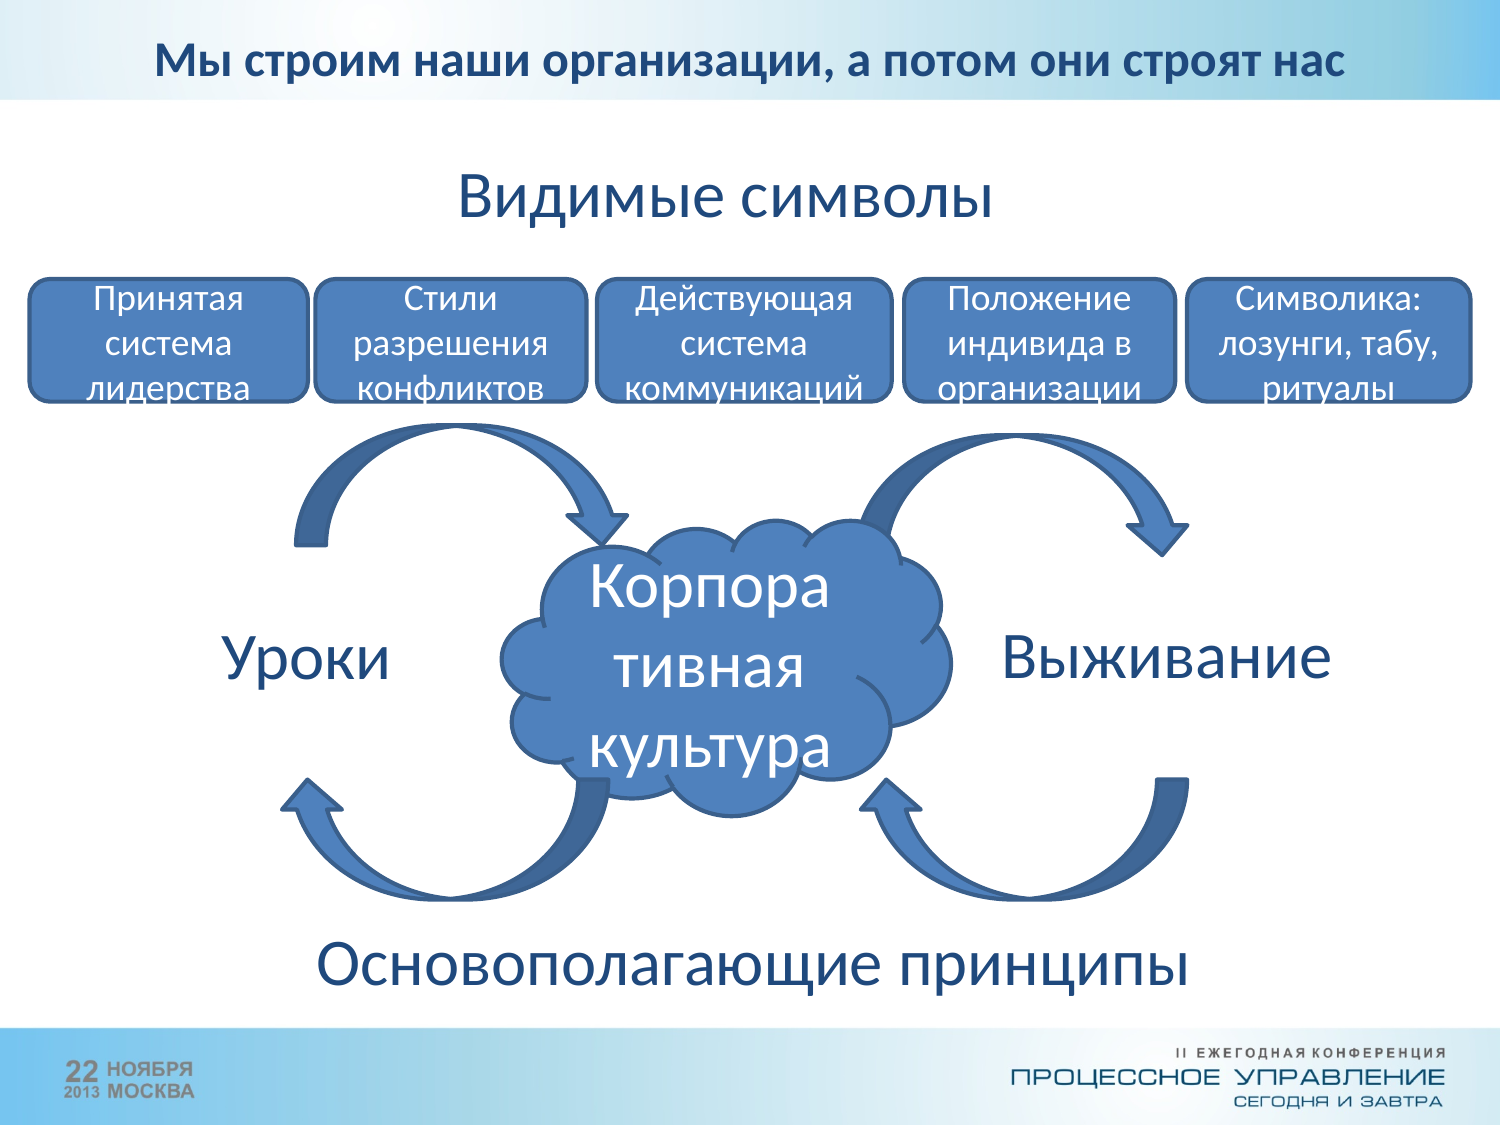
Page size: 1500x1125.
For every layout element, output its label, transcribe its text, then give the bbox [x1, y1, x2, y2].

list Мы строим наши организации, а потом они строят нас [29, 19, 1471, 107]
list Уроки [206, 605, 538, 730]
text_box [280, 777, 611, 902]
text_box Выживание [986, 604, 1360, 728]
text_box [860, 433, 1190, 558]
picture [0, 0, 1500, 1125]
text_box Принятая система лидерства [27, 276, 311, 404]
text_box Стили разрешения конфликтов [313, 276, 589, 404]
text_box Корпоративная культура [499, 518, 954, 819]
text_box Видимые символы [442, 143, 1096, 268]
text_box [293, 423, 630, 548]
text_box Основополагающие принципы [301, 911, 1240, 1035]
text_box Действующая система коммуникаций [594, 276, 894, 404]
text_box Символика: лозунги, табу, ритуалы [1184, 276, 1473, 404]
text_box Положение индивида в организации [902, 276, 1178, 404]
text_box [858, 777, 1190, 902]
